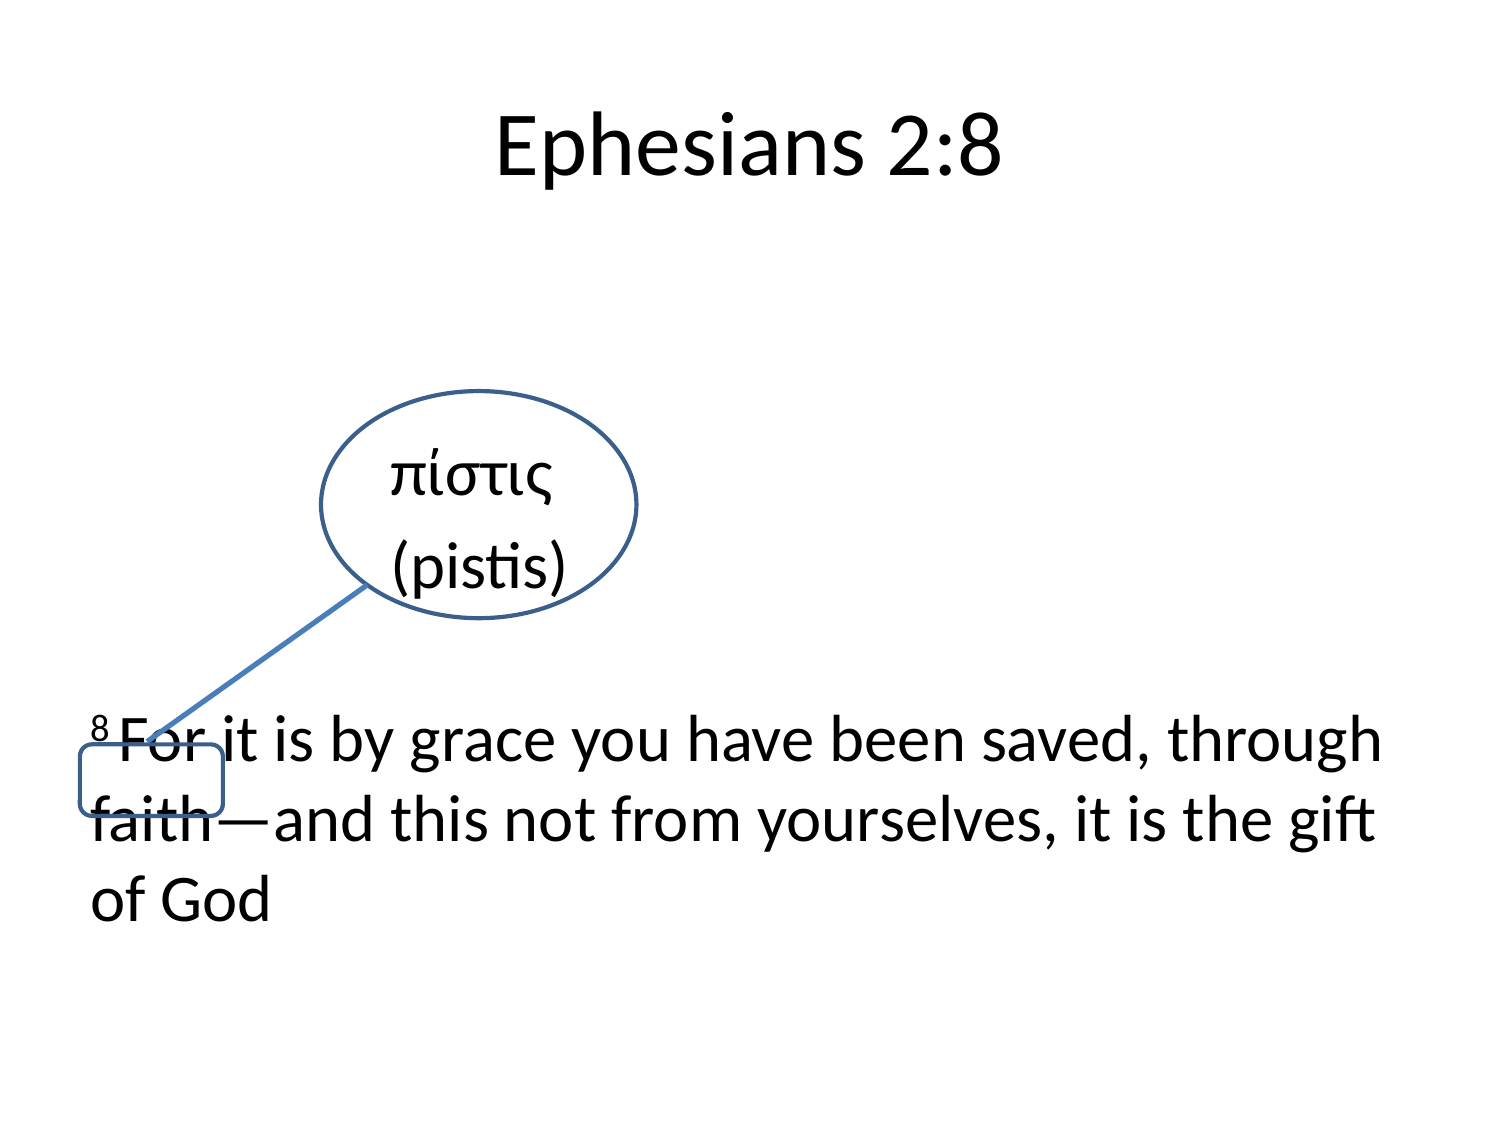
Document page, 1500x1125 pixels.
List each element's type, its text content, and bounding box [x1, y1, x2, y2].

text_box [77, 742, 225, 819]
title Ephesians 2:8 [75, 45, 1425, 233]
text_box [146, 584, 368, 742]
text_box [318, 388, 639, 621]
list πίστις (pistis) 8 For it is by grace you have been saved, through faith—and this not from yourselves, it is the gift of God [75, 262, 1425, 1005]
